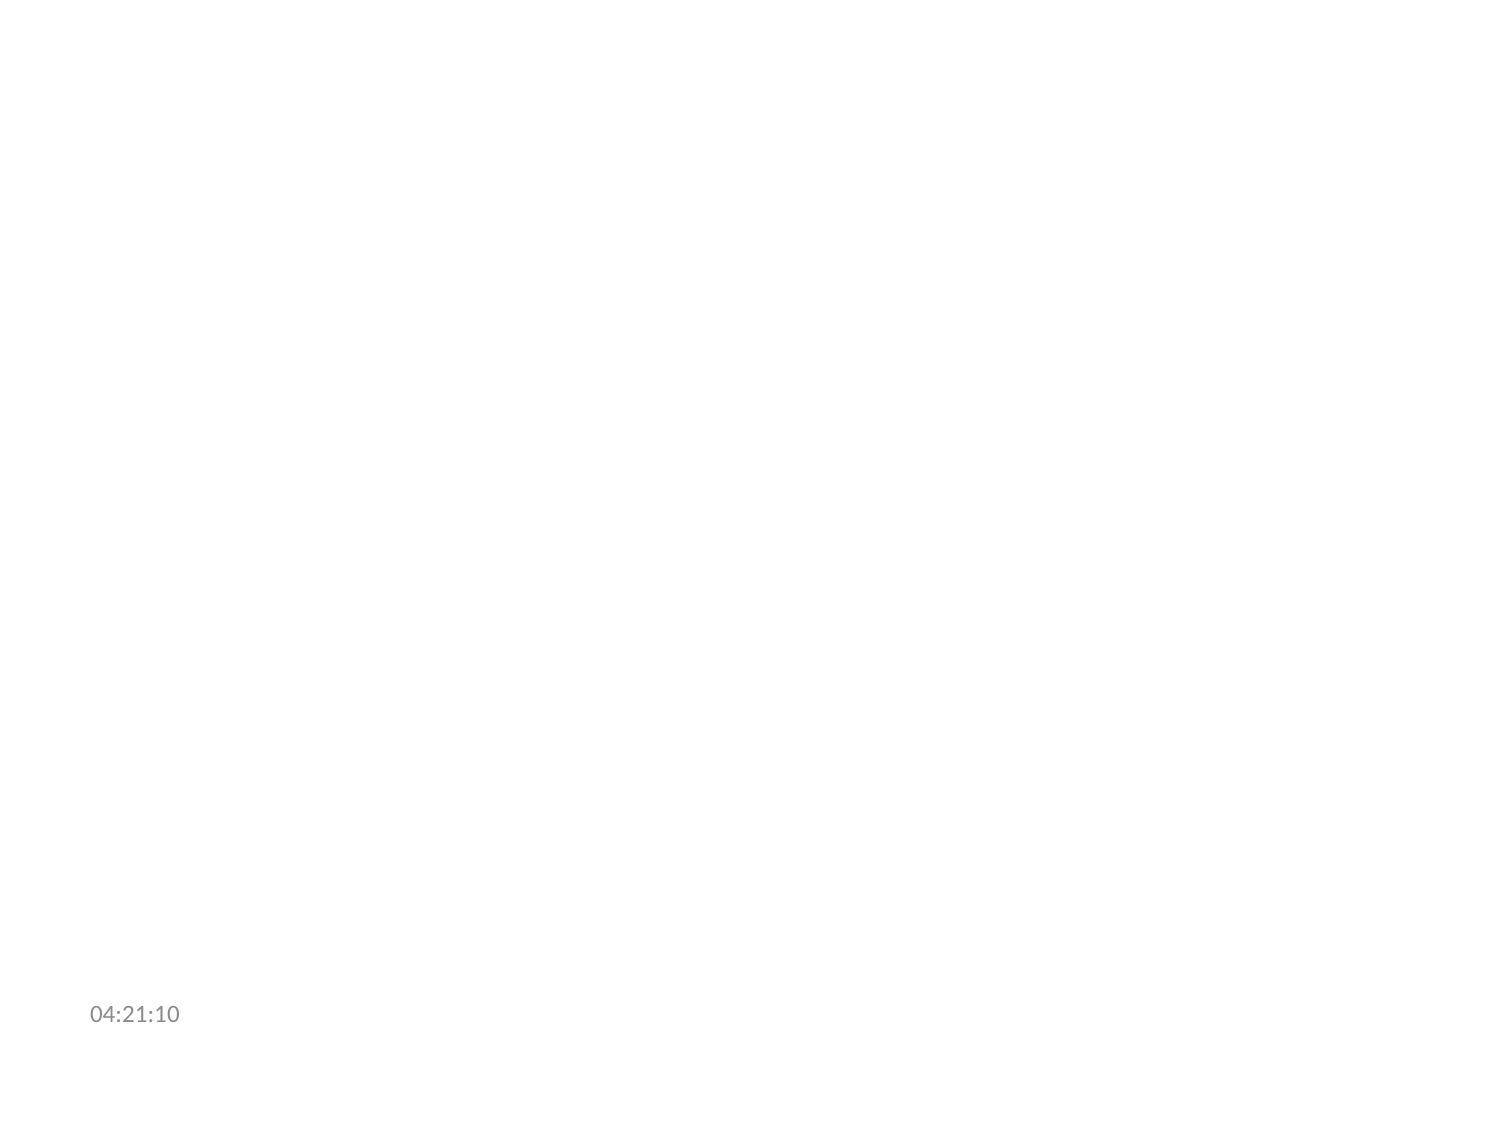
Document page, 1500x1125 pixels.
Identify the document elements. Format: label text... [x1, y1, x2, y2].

text_box 15:35:09 [75, 982, 425, 1043]
